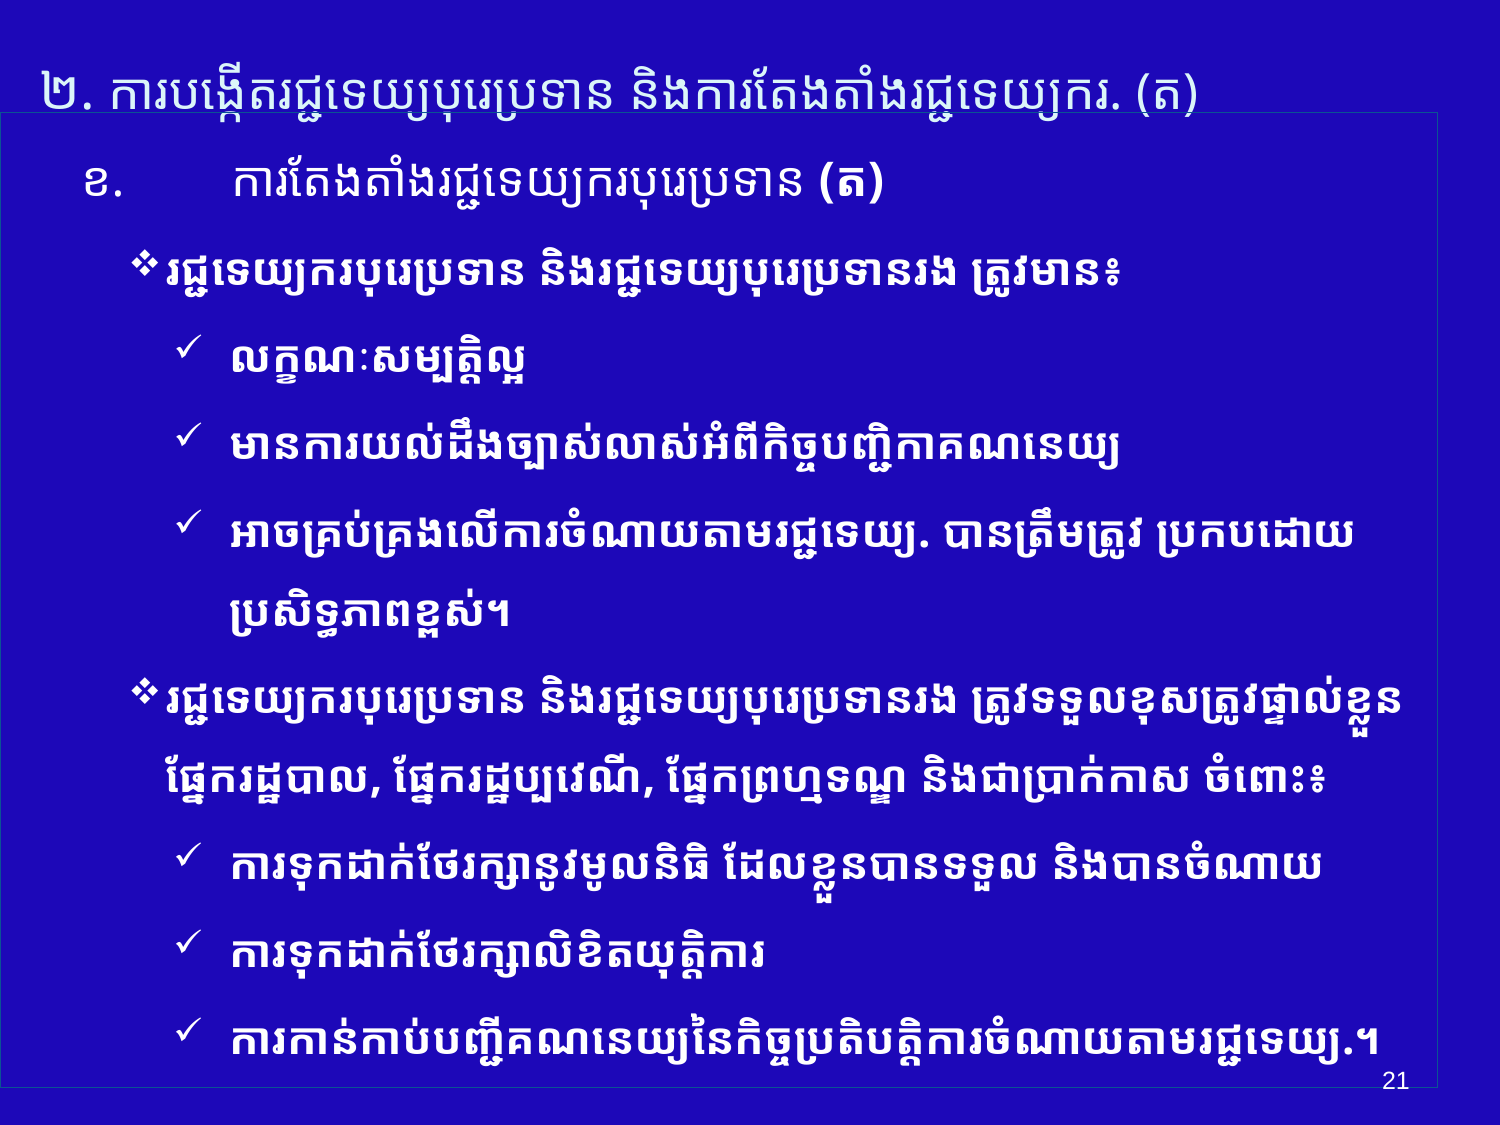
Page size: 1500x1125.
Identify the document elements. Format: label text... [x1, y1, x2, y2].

title ២. ការបង្កើត​រជ្ជទេយ្យ​បុរេប្រទាន​ និង​ការ​តែងតាំងរជ្ជទេយ្យករ. (ត) [24, 19, 1413, 112]
slide_number 21 [1299, 1042, 1425, 1103]
list ខ. ការតែងតាំង​​រជ្ជទេយ្យករបុរេប្រទាន​​ (ត) រជ្ជទេយ្យករបុរេប្រទាន​ និង​រជ្ជទេយ្យបុរេប្រទាន​រង ត្រូវ​មាន៖ លក្ខណៈសម្បត្តិល្អ​ មានការយល់ដឹងច្បាស់លាស់អំពីកិច្ចបញ្ជិកាគណនេយ្យ​ អាចគ្រប់គ្រងលើការចំណាយតាមរជ្ជទេយ្យ. បានត្រឹមត្រូវ​ ប្រកបដោយ​ប្រសិទ្ធភាពខ្ពស់​។ រជ្ជទេយ្យករបុរេប្រទាន​ និង​រជ្ជទេយ្យបុរេប្រទាន​រង ត្រូវ​ទទួលខុសត្រូវ​ផ្ទាល់​ខ្លួន​ ផ្នែករដ្ឋបាល​, ផ្នែករដ្ឋប្បវេណី, ផ្នែកព្រហ្មទណ្ឌ និង​ជាប្រាក់កាស ចំពោះ៖ ការទុកដាក់ថែរក្សា​នូវមូលនិធិ ដែលខ្លួនបានទទួល និង​បានចំណាយ ​ការទុកដាក់​ថែរក្សា​លិខិតយុត្តិការ​ ការកាន់កាប់បញ្ជីគណនេយ្យនៃកិច្ចប្រតិបត្តិការចំណាយតាមរជ្ជទេយ្យ.​។ [0, 112, 1438, 1088]
